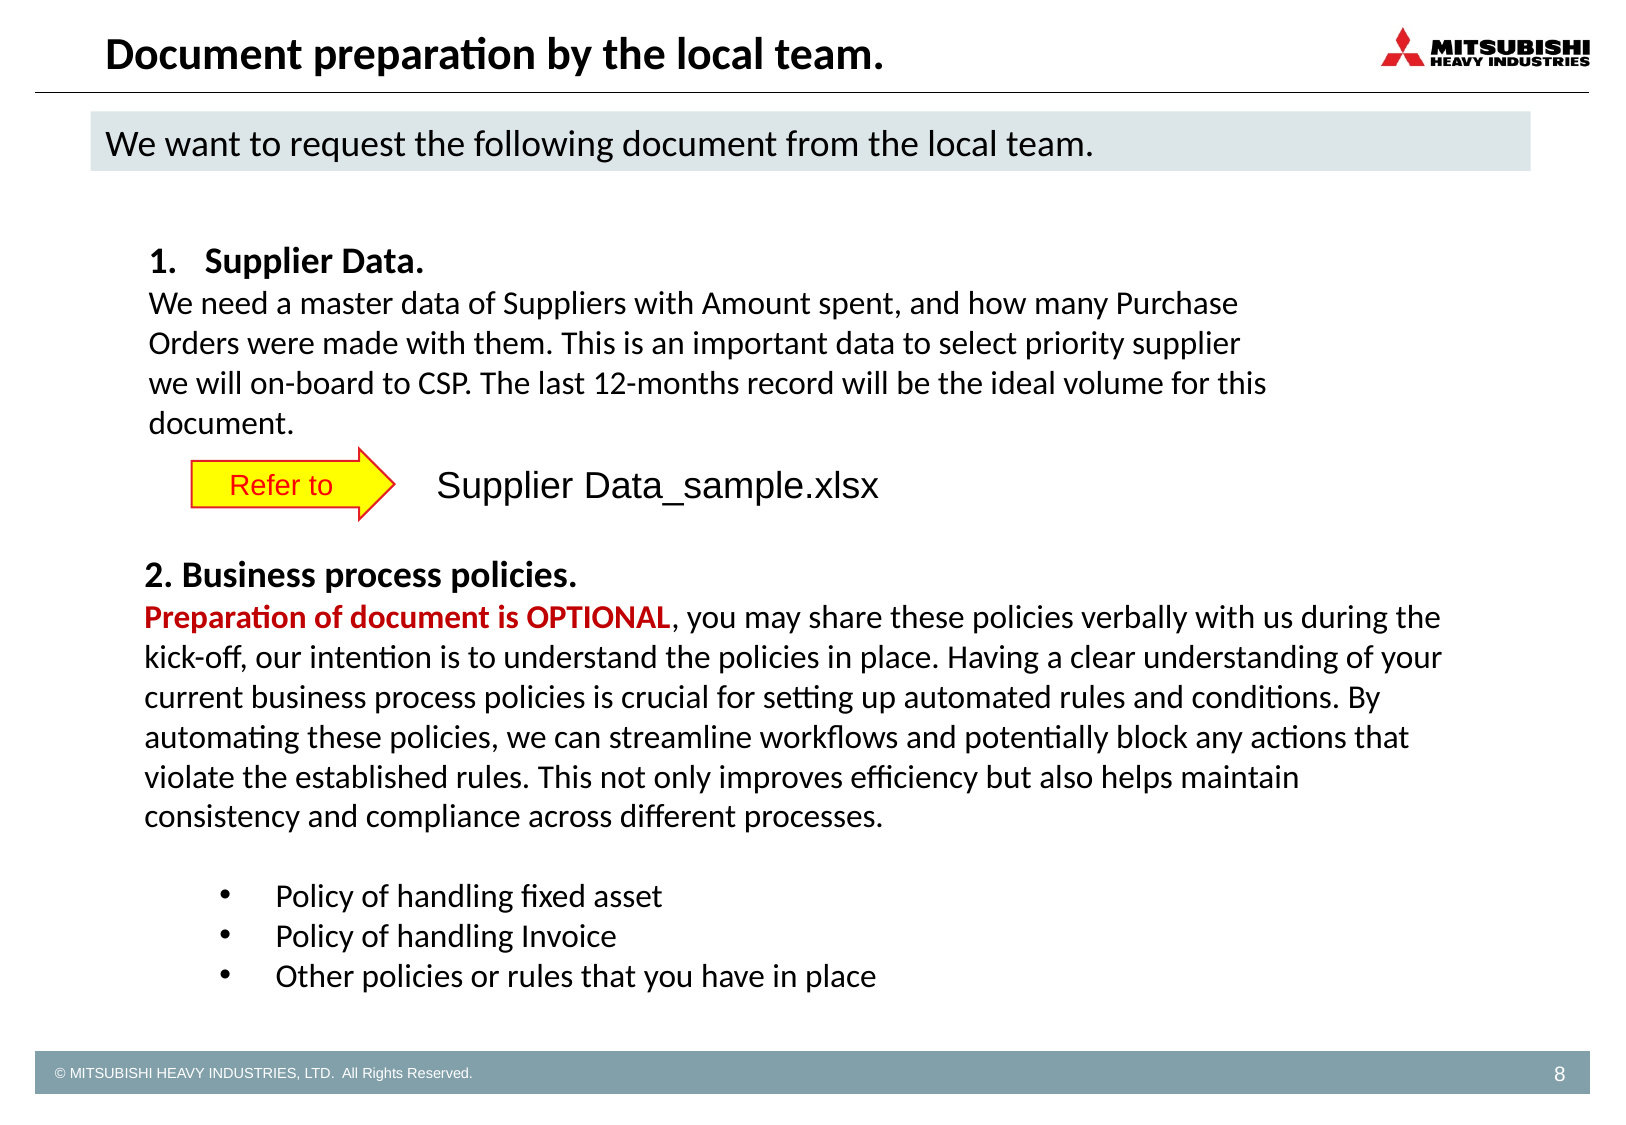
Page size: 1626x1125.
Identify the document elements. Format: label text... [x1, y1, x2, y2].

text_box We want to request the following document from the local team. [90, 111, 1531, 171]
picture [35, 1051, 1590, 1094]
text_box Refer to [190, 446, 396, 523]
picture [1368, 14, 1602, 79]
text_box Supplier Data_sample.xlsx [421, 453, 1407, 514]
text_box 2. Business process policies. Preparation of document is OPTIONAL, you may share these policies verbally with us during the kick-off, our intention is to understand the policies in place. Having a clear understanding of your current business process policies is crucial for setting up automated rules and conditions. By automating these policies, we can streamline workflows and potentially block any actions that violate the established rules. This not only improves efficiency but also helps maintain consistency and compliance across different processes. Policy of handling fixed asset Policy of handling Invoice Other policies or rules that you have in place [129, 542, 1475, 1042]
text_box Supplier Data. We need a master data of Suppliers with Amount spent, and how many Purchase Orders were made with them. This is an important data to select priority supplier we will on-board to CSP. The last 12-months record will be the ideal volume for this document. [58, 228, 1301, 494]
title Document preparation by the local team. [90, 22, 1235, 80]
